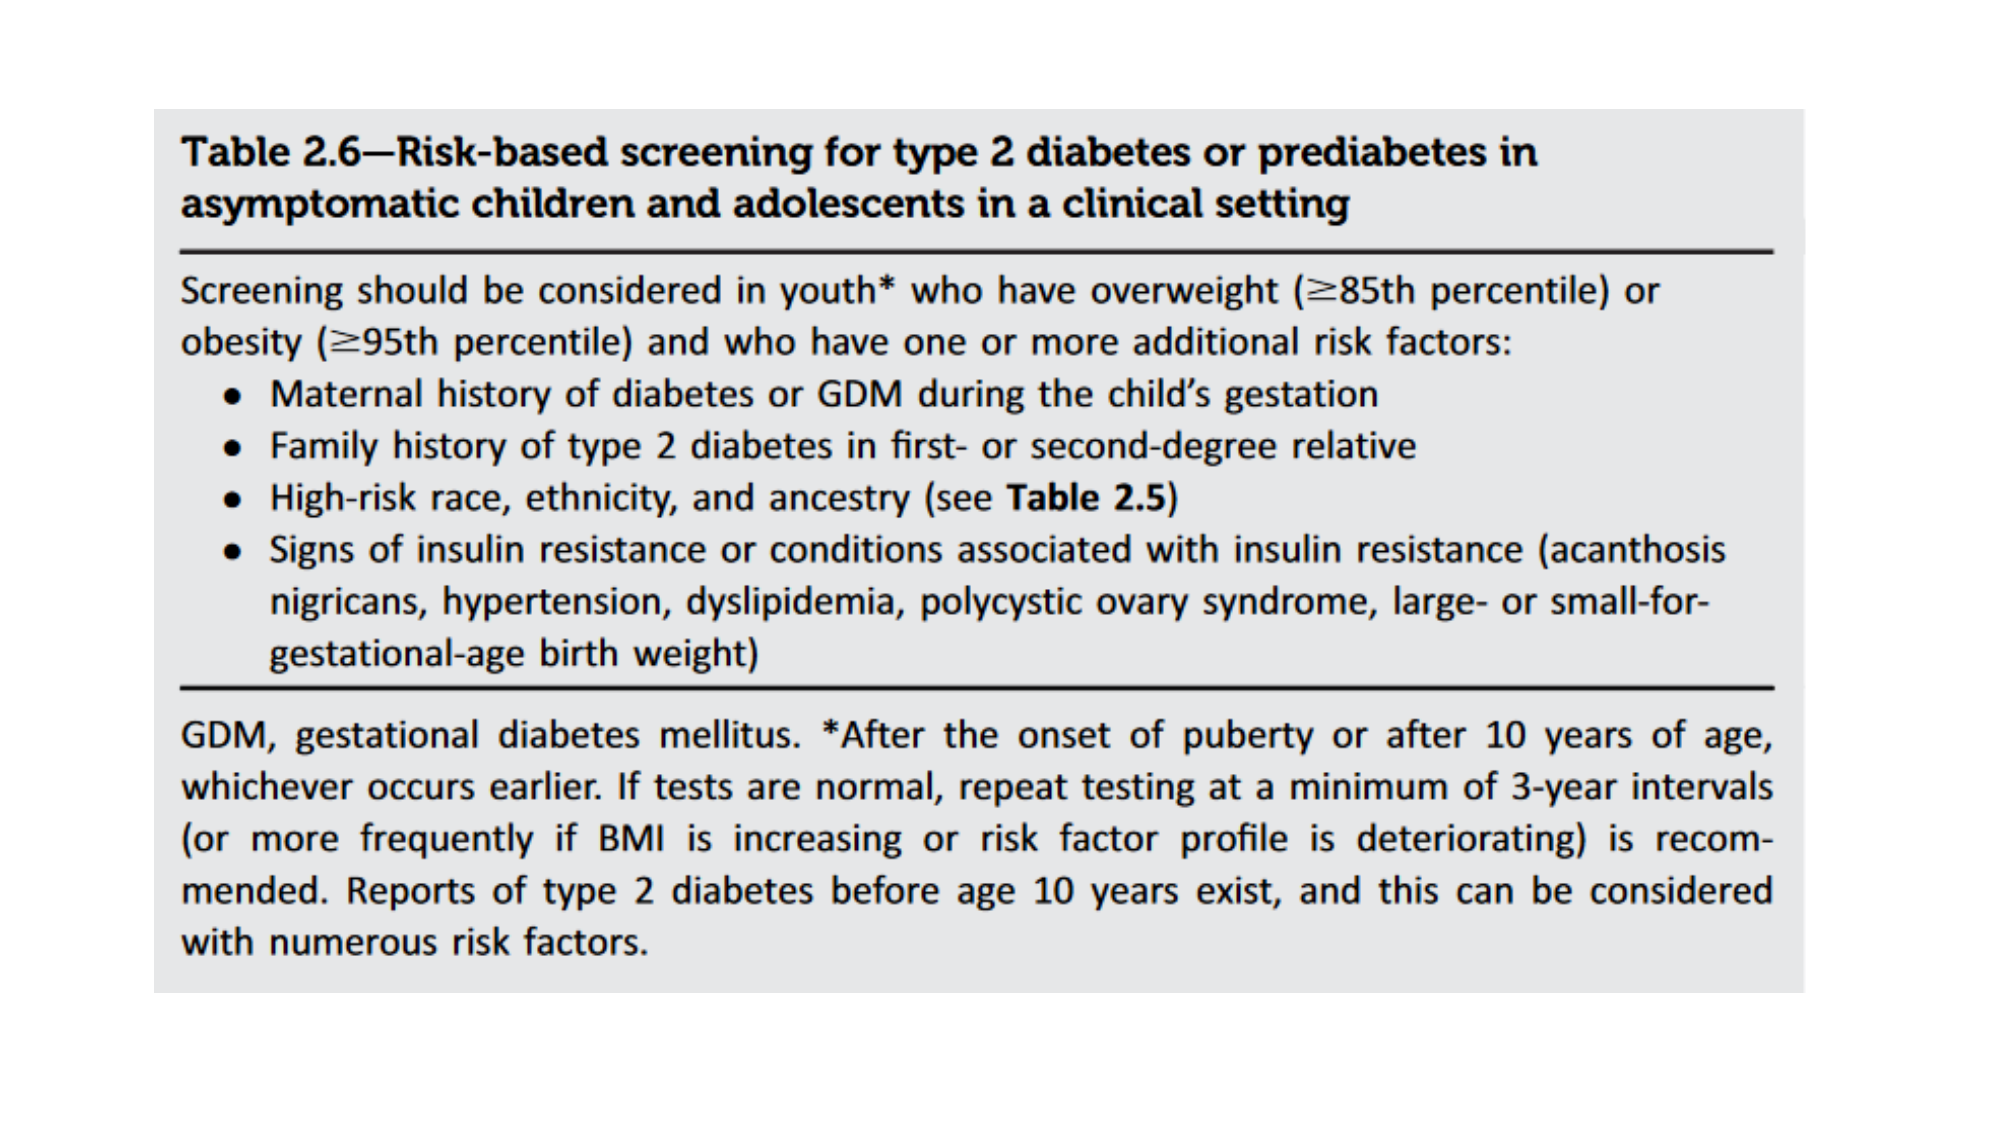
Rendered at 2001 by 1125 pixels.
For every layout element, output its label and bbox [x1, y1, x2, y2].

list [154, 108, 1810, 993]
